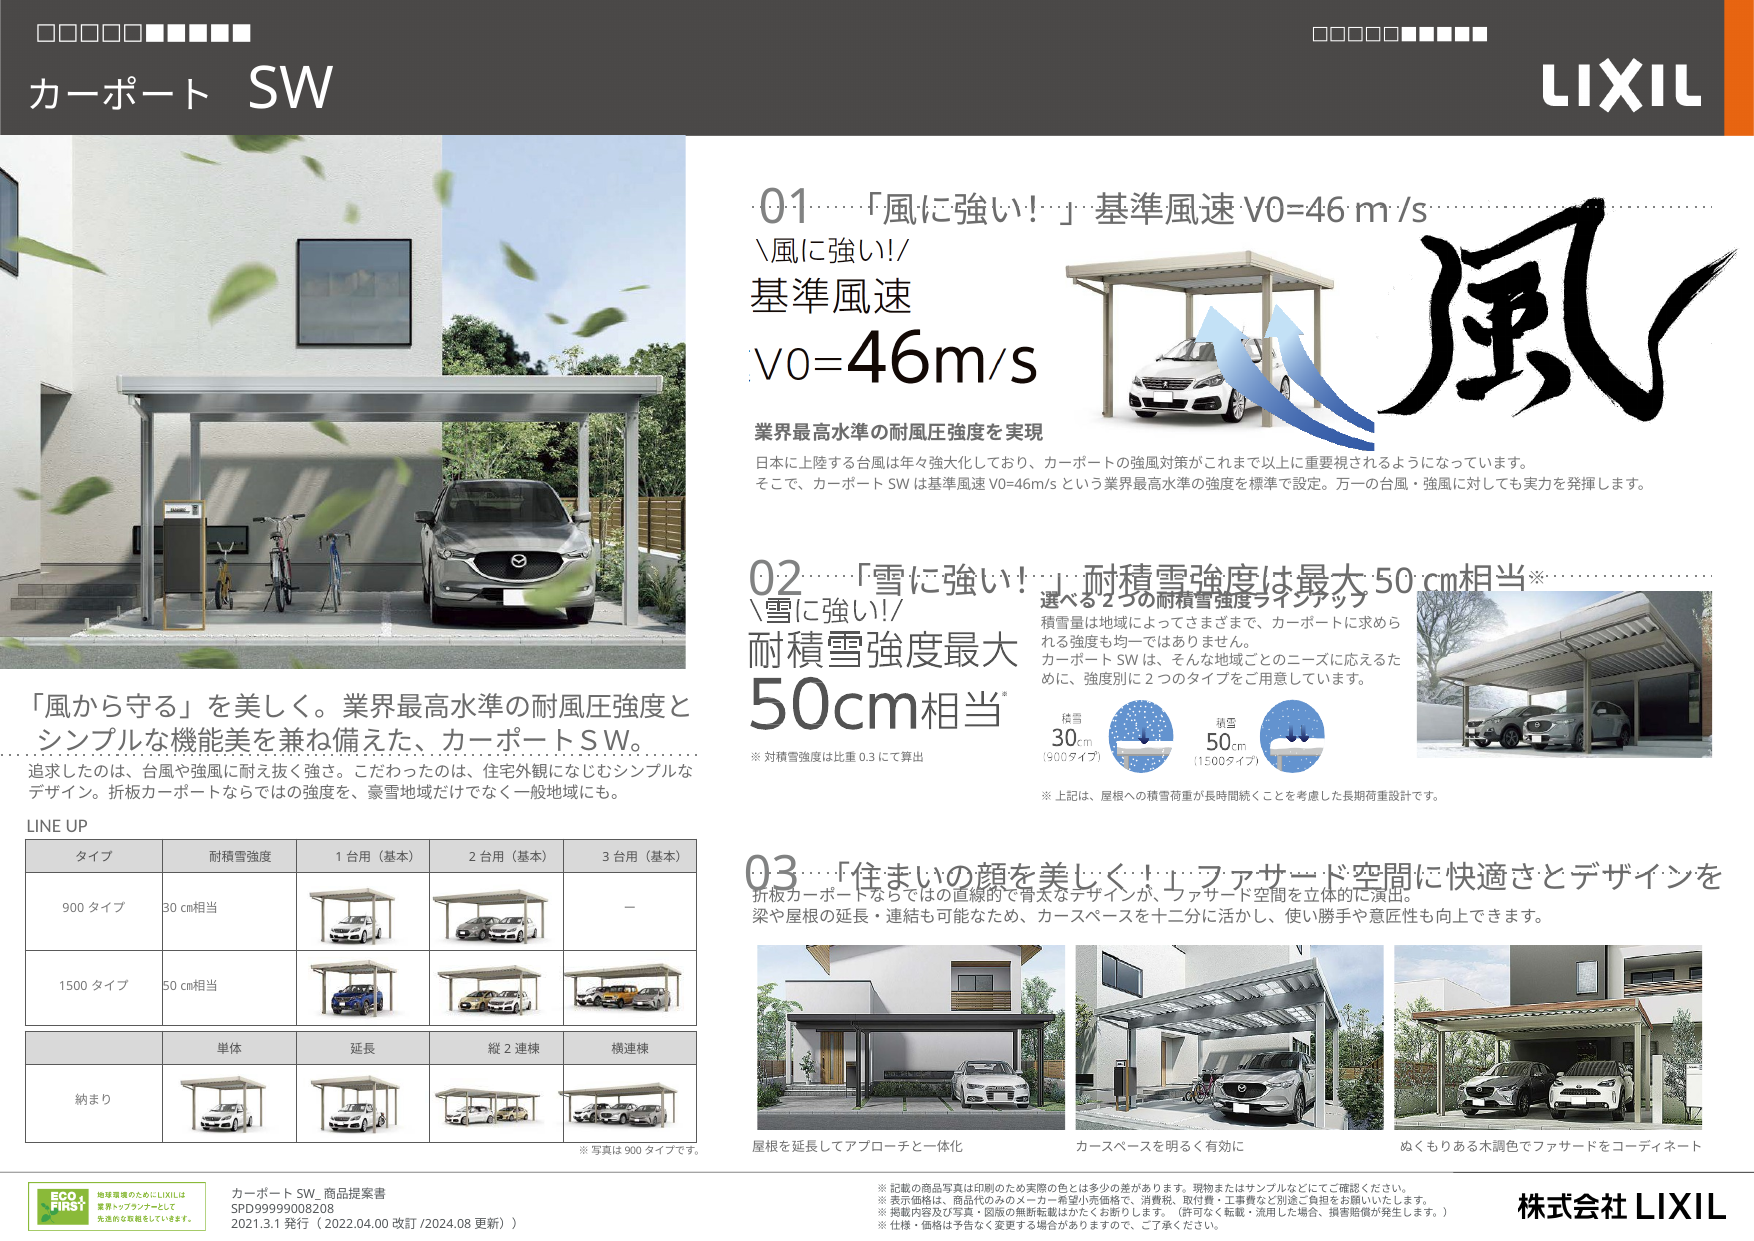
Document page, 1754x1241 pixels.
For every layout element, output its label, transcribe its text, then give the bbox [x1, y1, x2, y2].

text_box 日本に上陸する台風は年々強大化しており、カーポートの強風対策がこれまで以上に重要視されるようになっています。 そこで、カーポートSWは基準風速V0=46m/sという業界最高水準の強度を標準で設定。万一の台風・強風に対しても実力を発揮します。 [742, 450, 1673, 493]
text_box [757, 945, 1066, 1131]
text_box ※写真は900タイプです。 [576, 1144, 728, 1157]
text_box [426, 1026, 552, 1031]
picture [28, 1182, 206, 1231]
table_cell [564, 951, 696, 1025]
table_header 縦2連棟 [430, 1032, 563, 1064]
text_box 業界最高水準の耐風圧強度を実現 [752, 420, 1041, 444]
table_header 耐積雪強度 [163, 840, 296, 872]
picture [1374, 191, 1740, 424]
table_cell [430, 1065, 563, 1142]
table_cell [163, 1065, 296, 1142]
text_box LINE UP [24, 813, 125, 837]
text_box 02 「雪に強い！」耐積雪強度は最大50㎝相当※ [746, 509, 1594, 611]
text_box カースペースを明るく有効に [1073, 1138, 1250, 1155]
table_header [26, 1032, 162, 1064]
table_cell [430, 873, 563, 950]
text_box 「風から守る」を美しく。業界最高水準の耐風圧強度と シンプルな機能美を兼ね備えた、カーポートＳＷ。 [15, 687, 714, 756]
text_box 屋根を延長してアプローチと一体化 [749, 1138, 969, 1155]
table_cell ー [564, 873, 696, 950]
text_box [1075, 945, 1384, 1131]
table_cell [297, 1065, 429, 1142]
text_box [1416, 591, 1713, 758]
text_box ※対積雪強度は比重0.3にて算出 [738, 743, 961, 764]
picture [0, 0, 1754, 136]
table_header タイプ [26, 840, 162, 872]
text_box 01 「風に強い！」基準風速V0=46ｍ/s [757, 138, 1543, 207]
text_box 01 「風に強い！」基準風速V0=46ｍ/s [757, 208, 1369, 240]
text_box 選べる2つの耐積雪強度ラインアップ [1037, 588, 1382, 612]
table_header 延長 [297, 1032, 429, 1064]
table_cell 900タイプ [26, 873, 162, 950]
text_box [748, 597, 1018, 731]
text_box [296, 1026, 410, 1031]
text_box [1043, 699, 1325, 774]
table_cell [430, 951, 563, 1025]
table_header 横連棟 [564, 1032, 696, 1064]
table_cell 30㎝相当 [163, 873, 296, 950]
text_box [1394, 945, 1703, 1131]
table_header 1台用（基本） [297, 840, 429, 872]
text_box カーポートSW_商品提案書 SPD99999008208 2021.3.1発行（2022.04.00改訂/2024.08更新）） [231, 1186, 545, 1232]
text_box ぬくもりある木調色でファサードをコーディネート [1397, 1138, 1730, 1155]
text_box □□□□□■■■■■ [1310, 21, 1489, 44]
table_cell 50㎝相当 [163, 951, 296, 1025]
table_header 3台用（基本） [564, 840, 696, 872]
text_box [0, 135, 686, 669]
table_cell [297, 951, 429, 1025]
text_box カーポート SW [24, 49, 348, 121]
table_cell [564, 1065, 696, 1142]
text_box 折板カーポートならではの直線的で骨太なデザインが、ファサード空間を立体的に演出。 梁や屋根の延長・連結も可能なため、カースペースを十二分に活かし、使い勝手や意匠性も向上できます。 [749, 906, 1710, 926]
text_box 追求したのは、台風や強風に耐え抜く強さ。こだわったのは、住宅外観になじむシンプルなデザイン。折板カーポートならではの強度を、豪雪地域だけでなく一般地域にも。 [26, 760, 704, 802]
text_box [1046, 221, 1375, 451]
table_header 単体 [163, 1032, 296, 1064]
table_header 2台用（基本） [430, 840, 563, 872]
text_box □□□□□■■■■■ [35, 16, 254, 44]
picture [749, 322, 1040, 388]
text_box 積雪量は地域によってさまざまで、カーポートに求められる強度も均一ではありません。 カーポートSWは、そんな地域ごとのニーズに応えるために、強度別に2つのタイプをご用意しています。 [1028, 612, 1411, 688]
text_box 03「住まいの顔を美しく！」ファサード空間に快適さとデザインを [742, 804, 1754, 906]
picture [751, 235, 914, 314]
picture [1518, 1193, 1726, 1219]
table_cell 納まり [26, 1065, 162, 1142]
text_box ※上記は、屋根への積雪荷重が長時間続くことを考慮した長期荷重設計です。 [1028, 781, 1462, 803]
table_cell [297, 873, 429, 950]
table_cell 1500タイプ [26, 951, 162, 1025]
